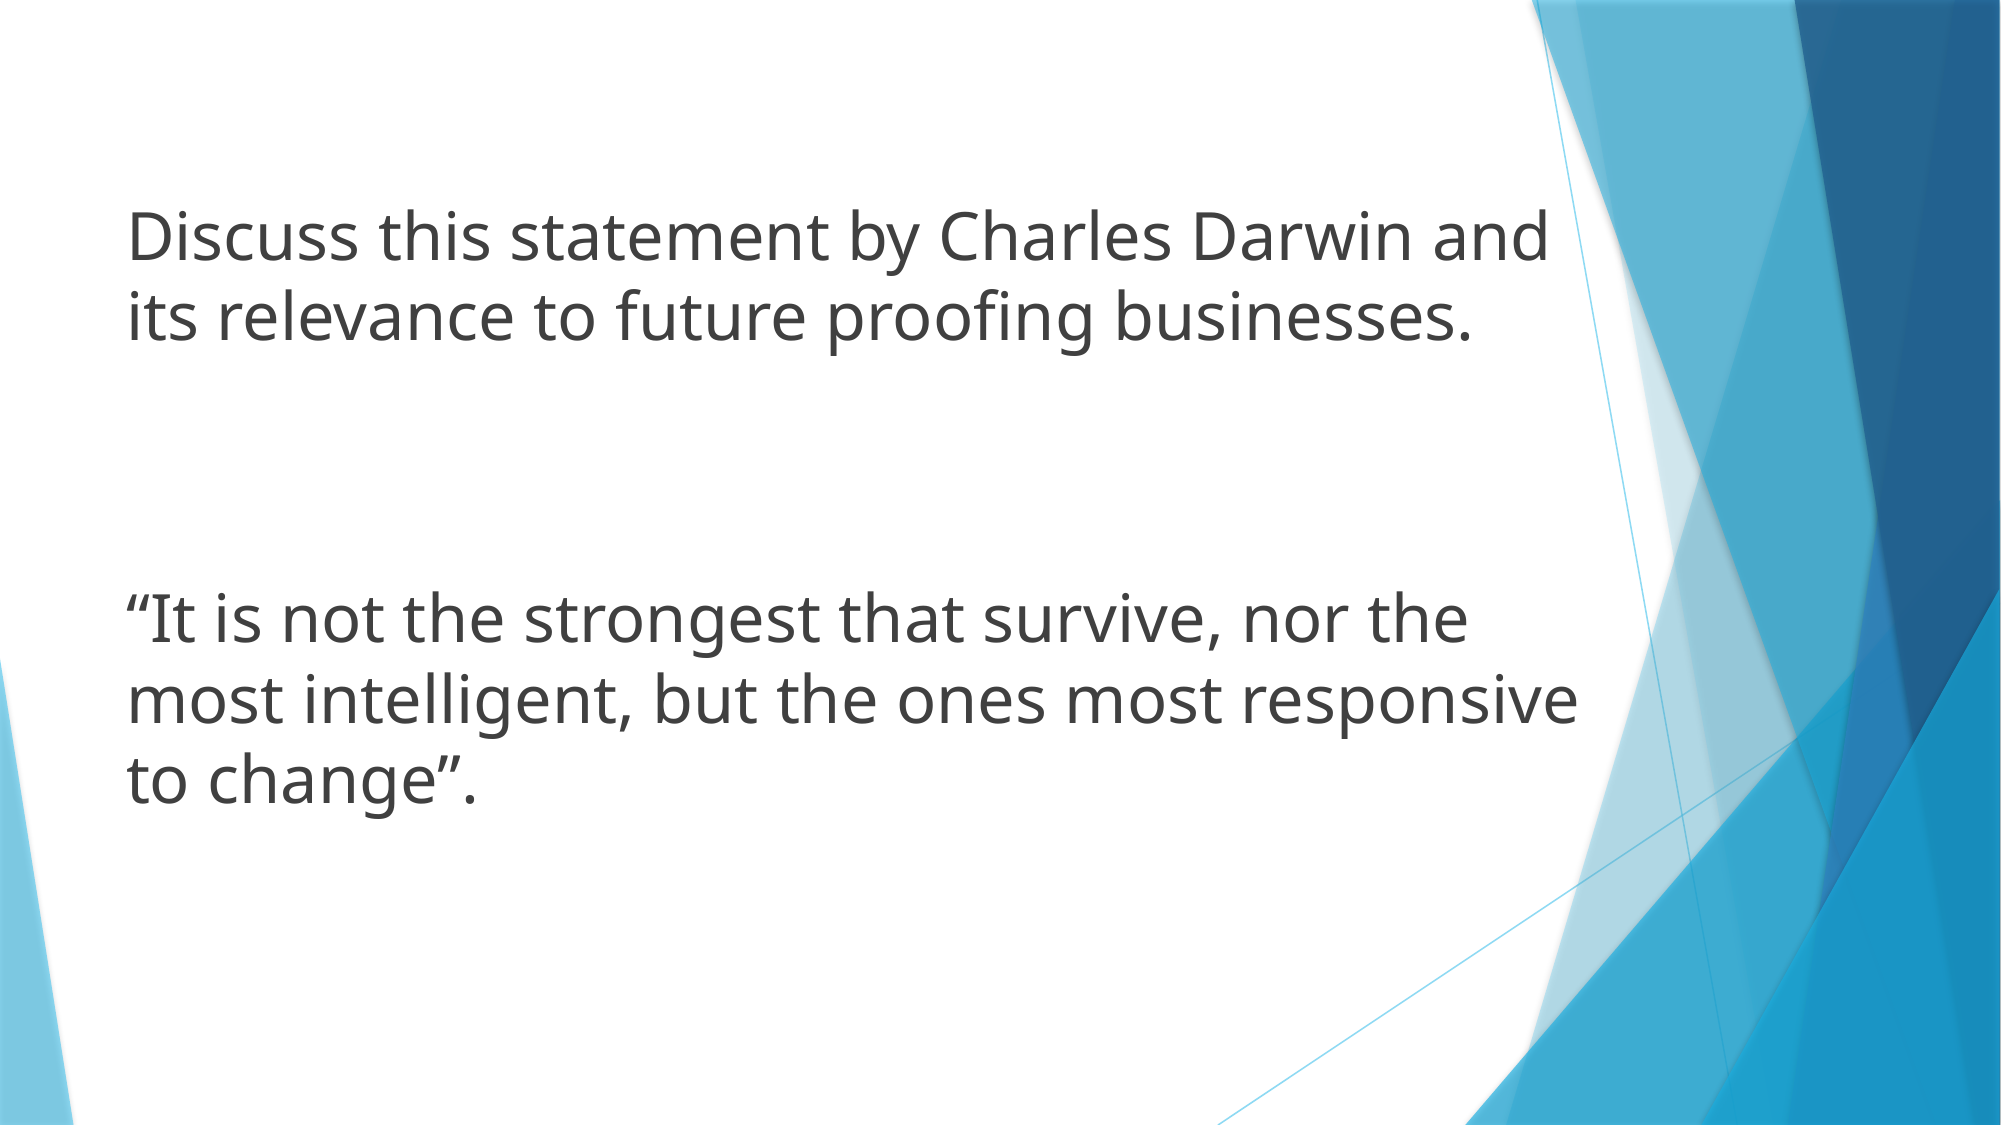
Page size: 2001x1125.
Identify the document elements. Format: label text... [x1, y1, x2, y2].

list Discuss this statement by Charles Darwin and its relevance to future proofing businesses. “It is not the strongest that survive, nor the most intelligent, but the ones most responsive to change”. [111, 185, 1638, 991]
